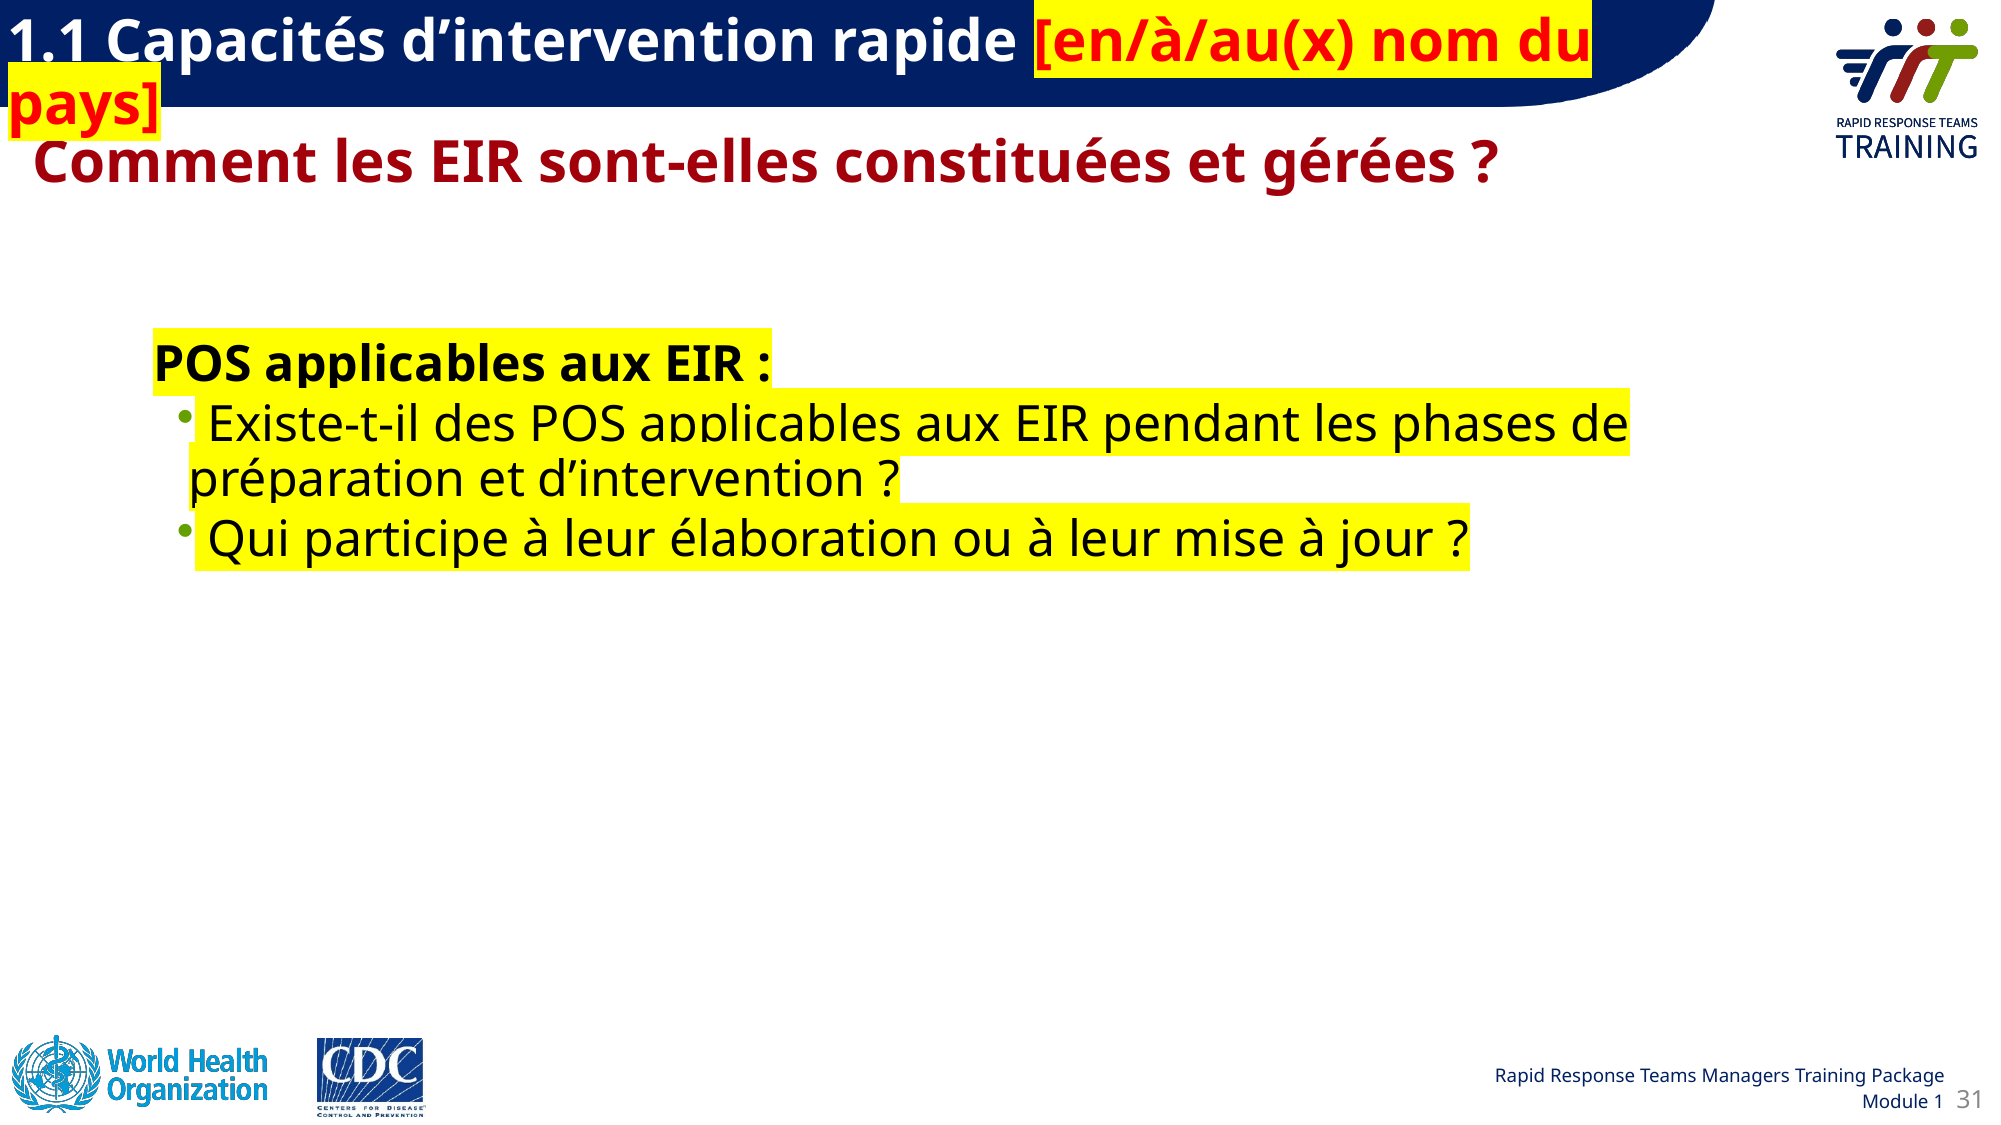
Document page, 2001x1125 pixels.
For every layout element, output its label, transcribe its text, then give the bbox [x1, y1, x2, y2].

picture [71, 1053, 90, 1091]
picture [22, 1062, 26, 1077]
picture [317, 1081, 426, 1117]
list Comment les EIR sont-elles constituées et gérées ? [24, 124, 1537, 228]
picture [1835, 19, 1978, 167]
text_box 1.1 Capacités dʼintervention rapide [en/à/au(x) nom du pays] [0, 3, 1641, 106]
picture [40, 1062, 47, 1070]
picture [24, 1054, 36, 1087]
list POS applicables aux EIR : Existe-t-il des POS applicables aux EIR pendant les phases de préparation et dʼintervention ? Qui participe à leur élaboration ou à leur mise à jour ? [145, 204, 1867, 1081]
picture [59, 1035, 267, 1113]
picture [30, 1083, 37, 1091]
picture [46, 1056, 54, 1062]
picture [34, 1054, 43, 1078]
picture [0, 0, 1717, 107]
picture [36, 1088, 78, 1105]
picture [12, 1083, 48, 1113]
picture [50, 1108, 62, 1113]
text_box 31 [1557, 1075, 1993, 1121]
picture [12, 1035, 54, 1068]
